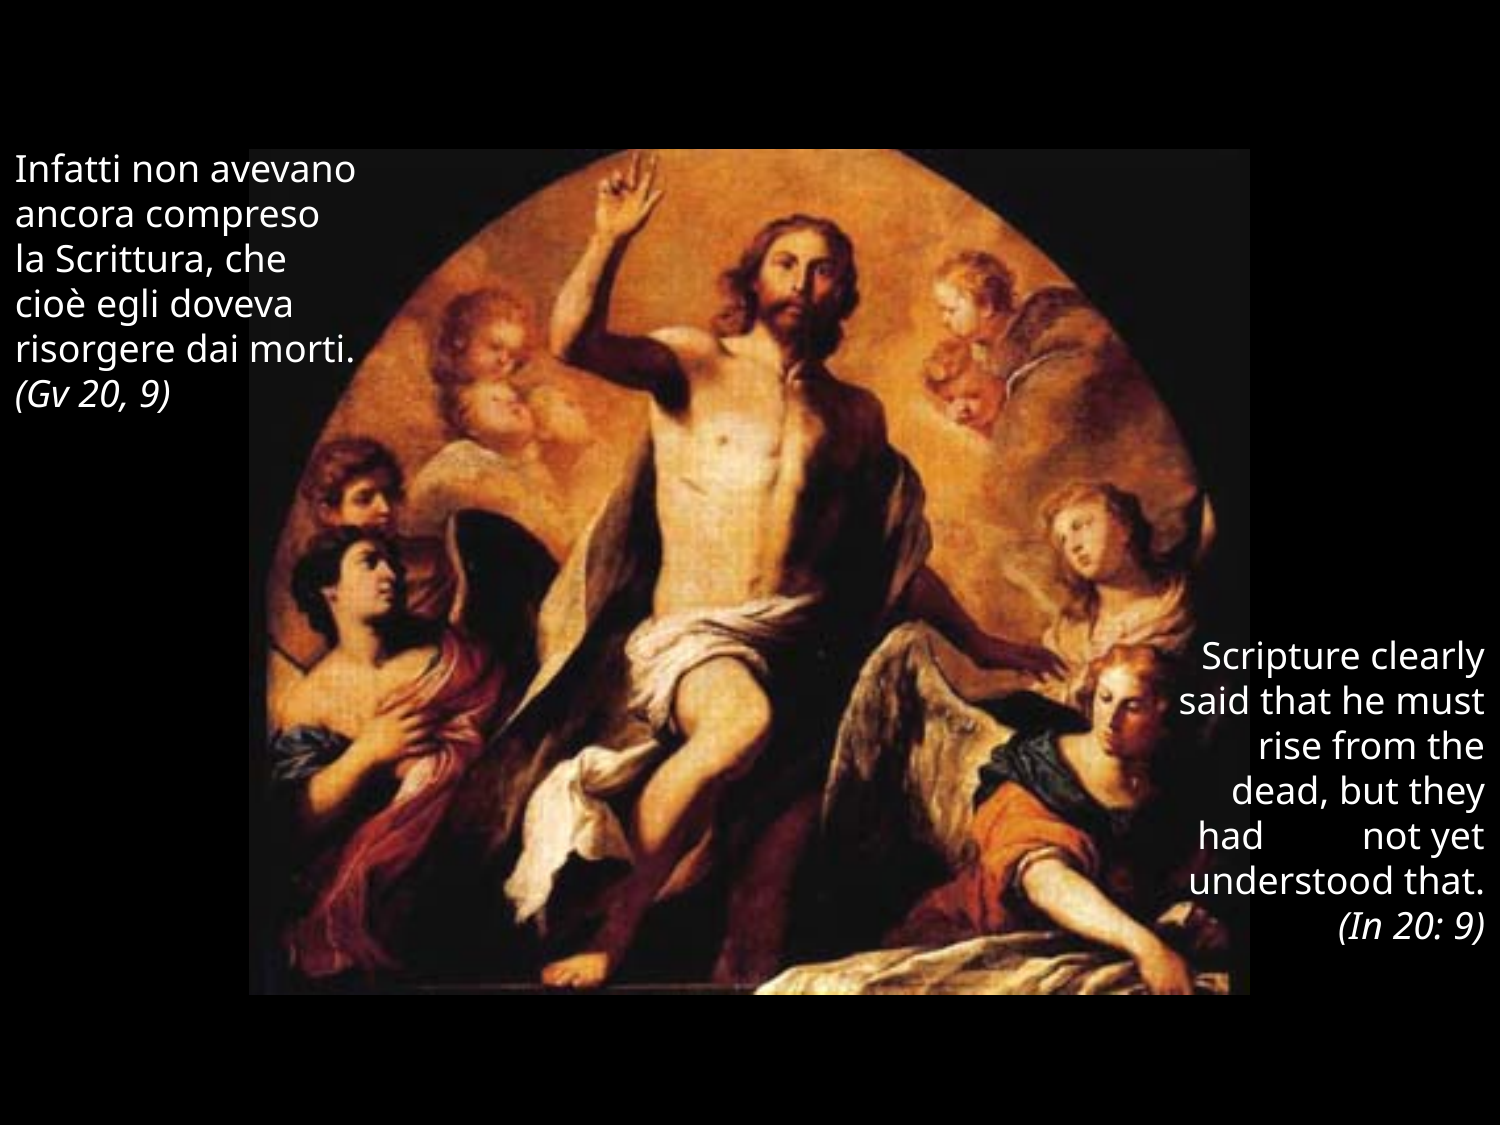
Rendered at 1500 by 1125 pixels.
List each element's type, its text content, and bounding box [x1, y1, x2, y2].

picture [249, 149, 1250, 995]
text_box Scripture clearly said that he must rise from the dead, but they had not yet understood that. (In 20: 9) [1250, 624, 1500, 955]
text_box Infatti non avevano ancora compreso la Scrittura, che cioè egli doveva risorgere dai morti. (Gv 20, 9) [0, 137, 375, 423]
